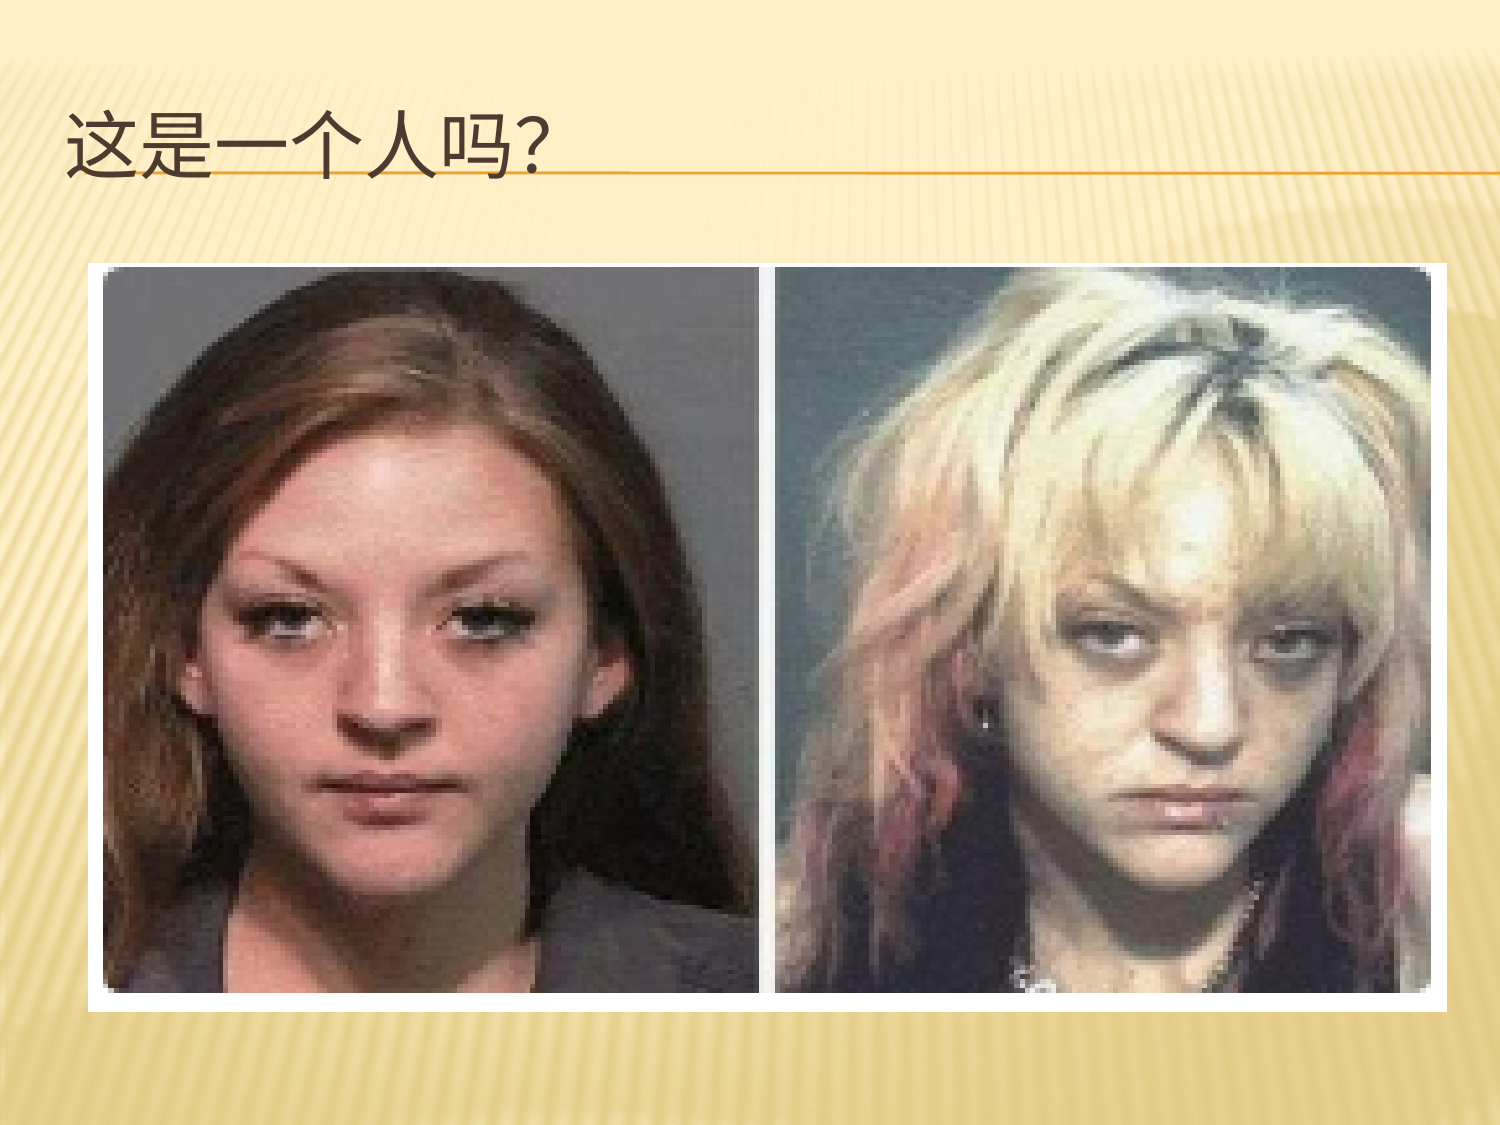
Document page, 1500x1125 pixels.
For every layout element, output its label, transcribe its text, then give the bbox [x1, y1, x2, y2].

title 这是一个人吗？ [50, 75, 1475, 213]
picture [88, 263, 1448, 1012]
